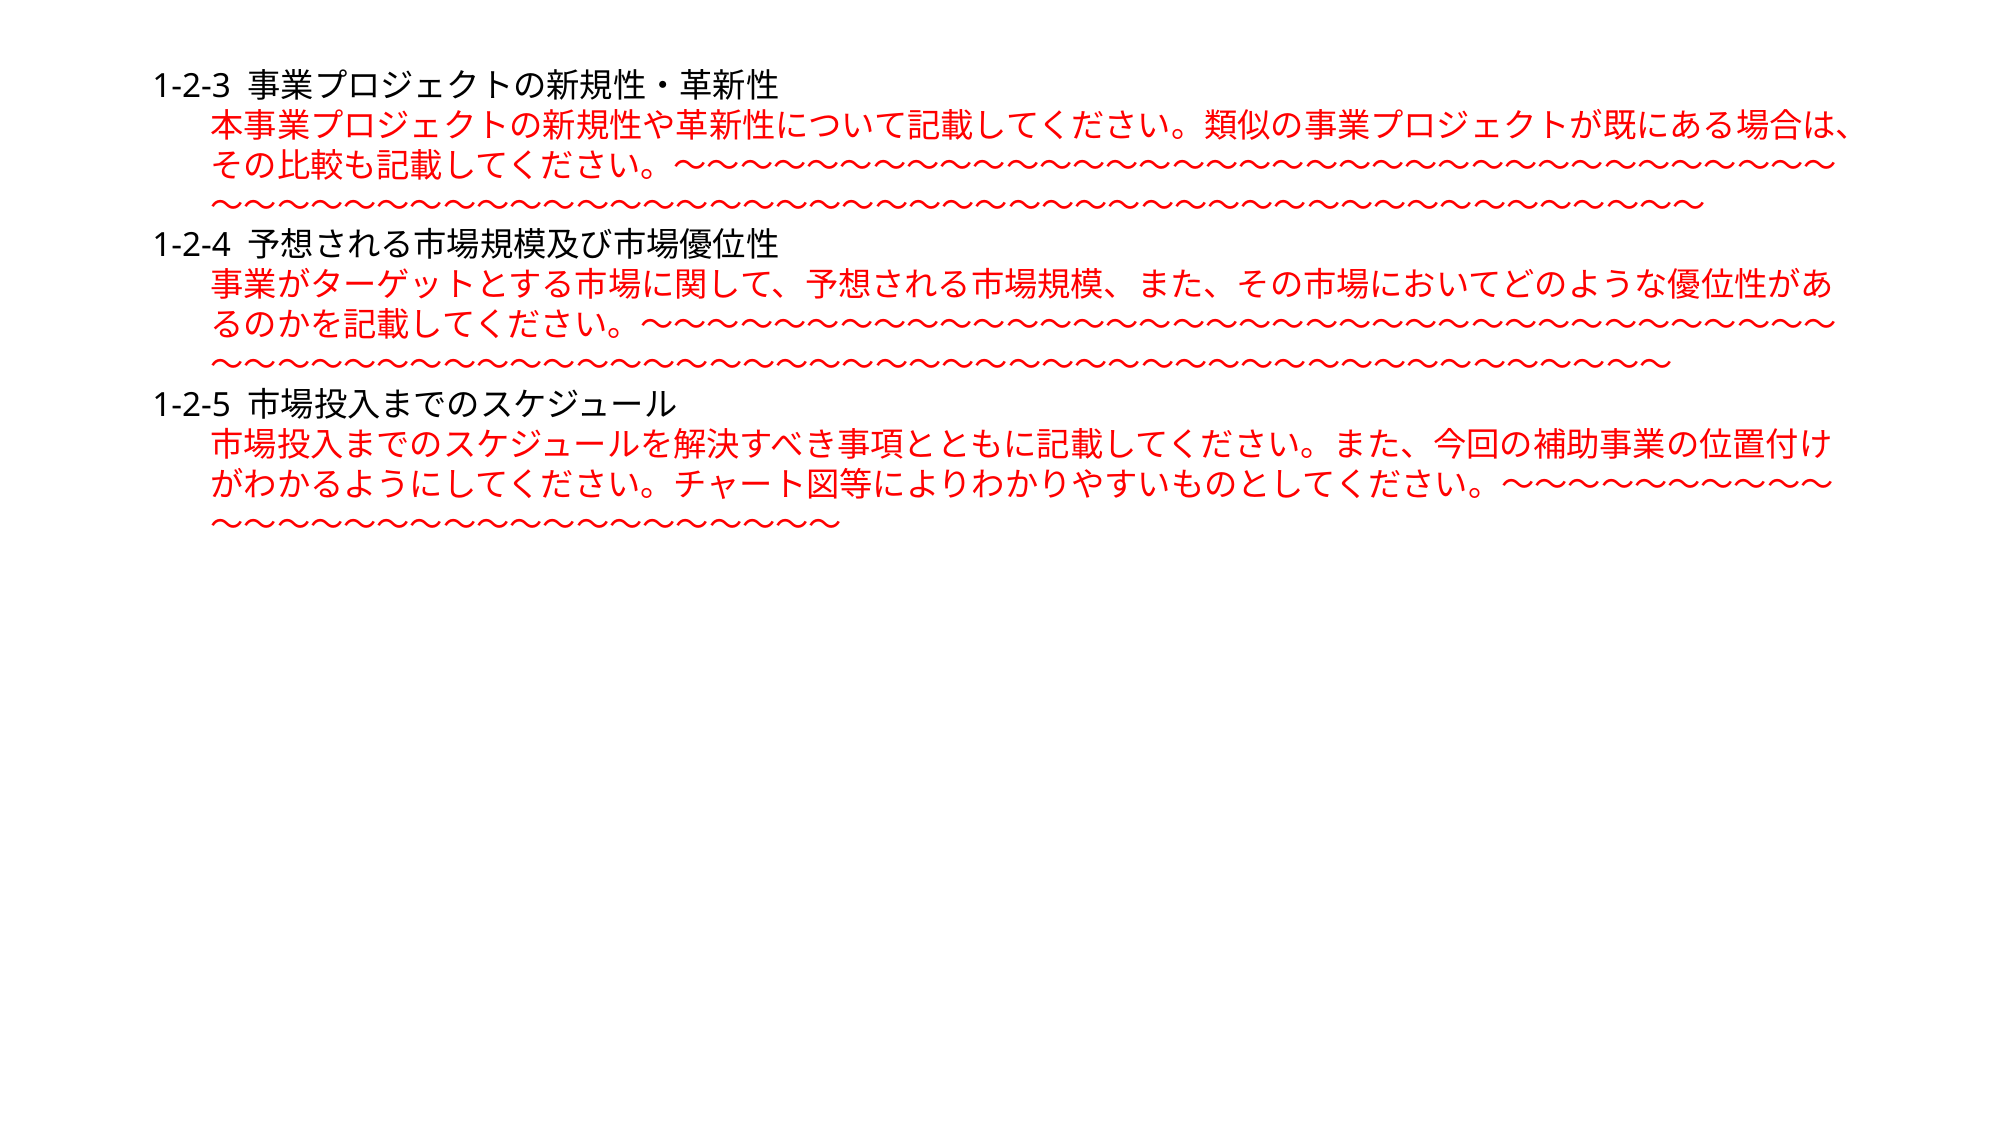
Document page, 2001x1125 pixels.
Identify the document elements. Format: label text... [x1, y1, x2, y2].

list 1-2-3 事業プロジェクトの新規性・革新性 本事業プロジェクトの新規性や革新性について記載してください。類似の事業プロジェクトが既にある場合は、その比較も記載してください。～～～～～～～～～～～～～～～～～～～～～～～～～～～～～～～～～～～～～～～～～～～～～～～～～～～～～～～～～～～～～～～～～～～～～～～～～～～～～～～～ 1-2-4 予想される市場規模及び市場優位性 事業がターゲットとする市場に関して、予想される市場規模、また、その市場においてどのような優位性があるのかを記載してください。～～～～～～～～～～～～～～～～～～～～～～～～～～～～～～～～～～～～～～～～～～～～～～～～～～～～～～～～～～～～～～～～～～～～～～～～～～～～～～～～ 1-2-5 市場投入までのスケジュール 市場投入までのスケジュールを解決すべき事項とともに記載してください。また、今回の補助事業の位置付けがわかるようにしてください。チャート図等によりわかりやすいものとしてください。～～～～～～～～～～～～～～～～～～～～～～～～～～～～～ [137, 56, 1863, 1014]
